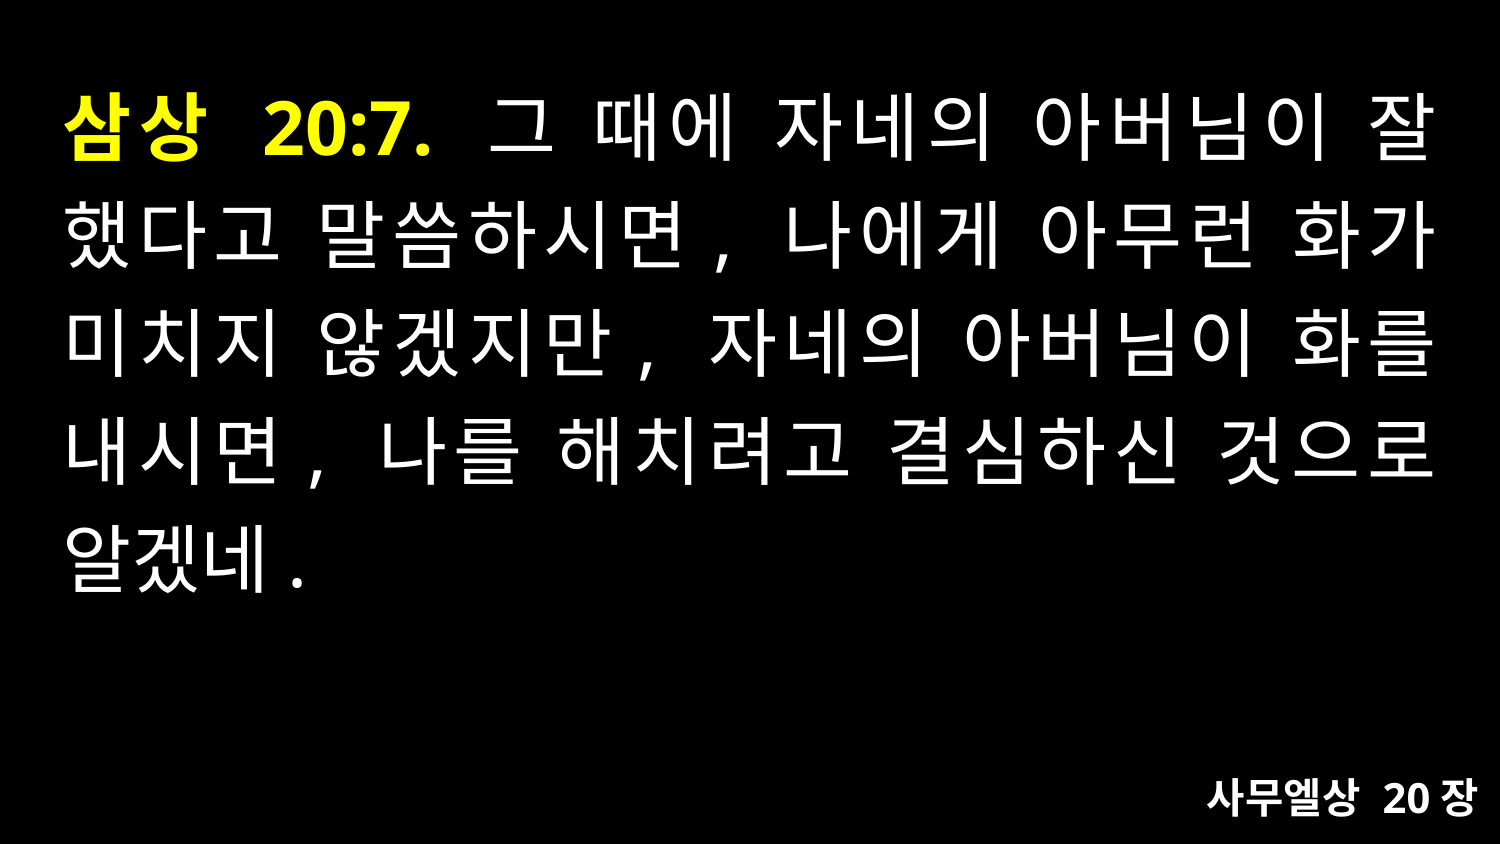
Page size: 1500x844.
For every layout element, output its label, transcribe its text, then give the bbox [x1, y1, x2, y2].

subtitle 사무엘상 20장 [916, 770, 1500, 844]
title 삼상 20:7. 그 때에 자네의 아버님이 잘 했다고 말씀하시면, 나에게 아무런 화가 미치지 않겠지만, 자네의 아버님이 화를 내시면, 나를 해치려고 결심하신 것으로 알겠네. [0, 0, 1500, 844]
